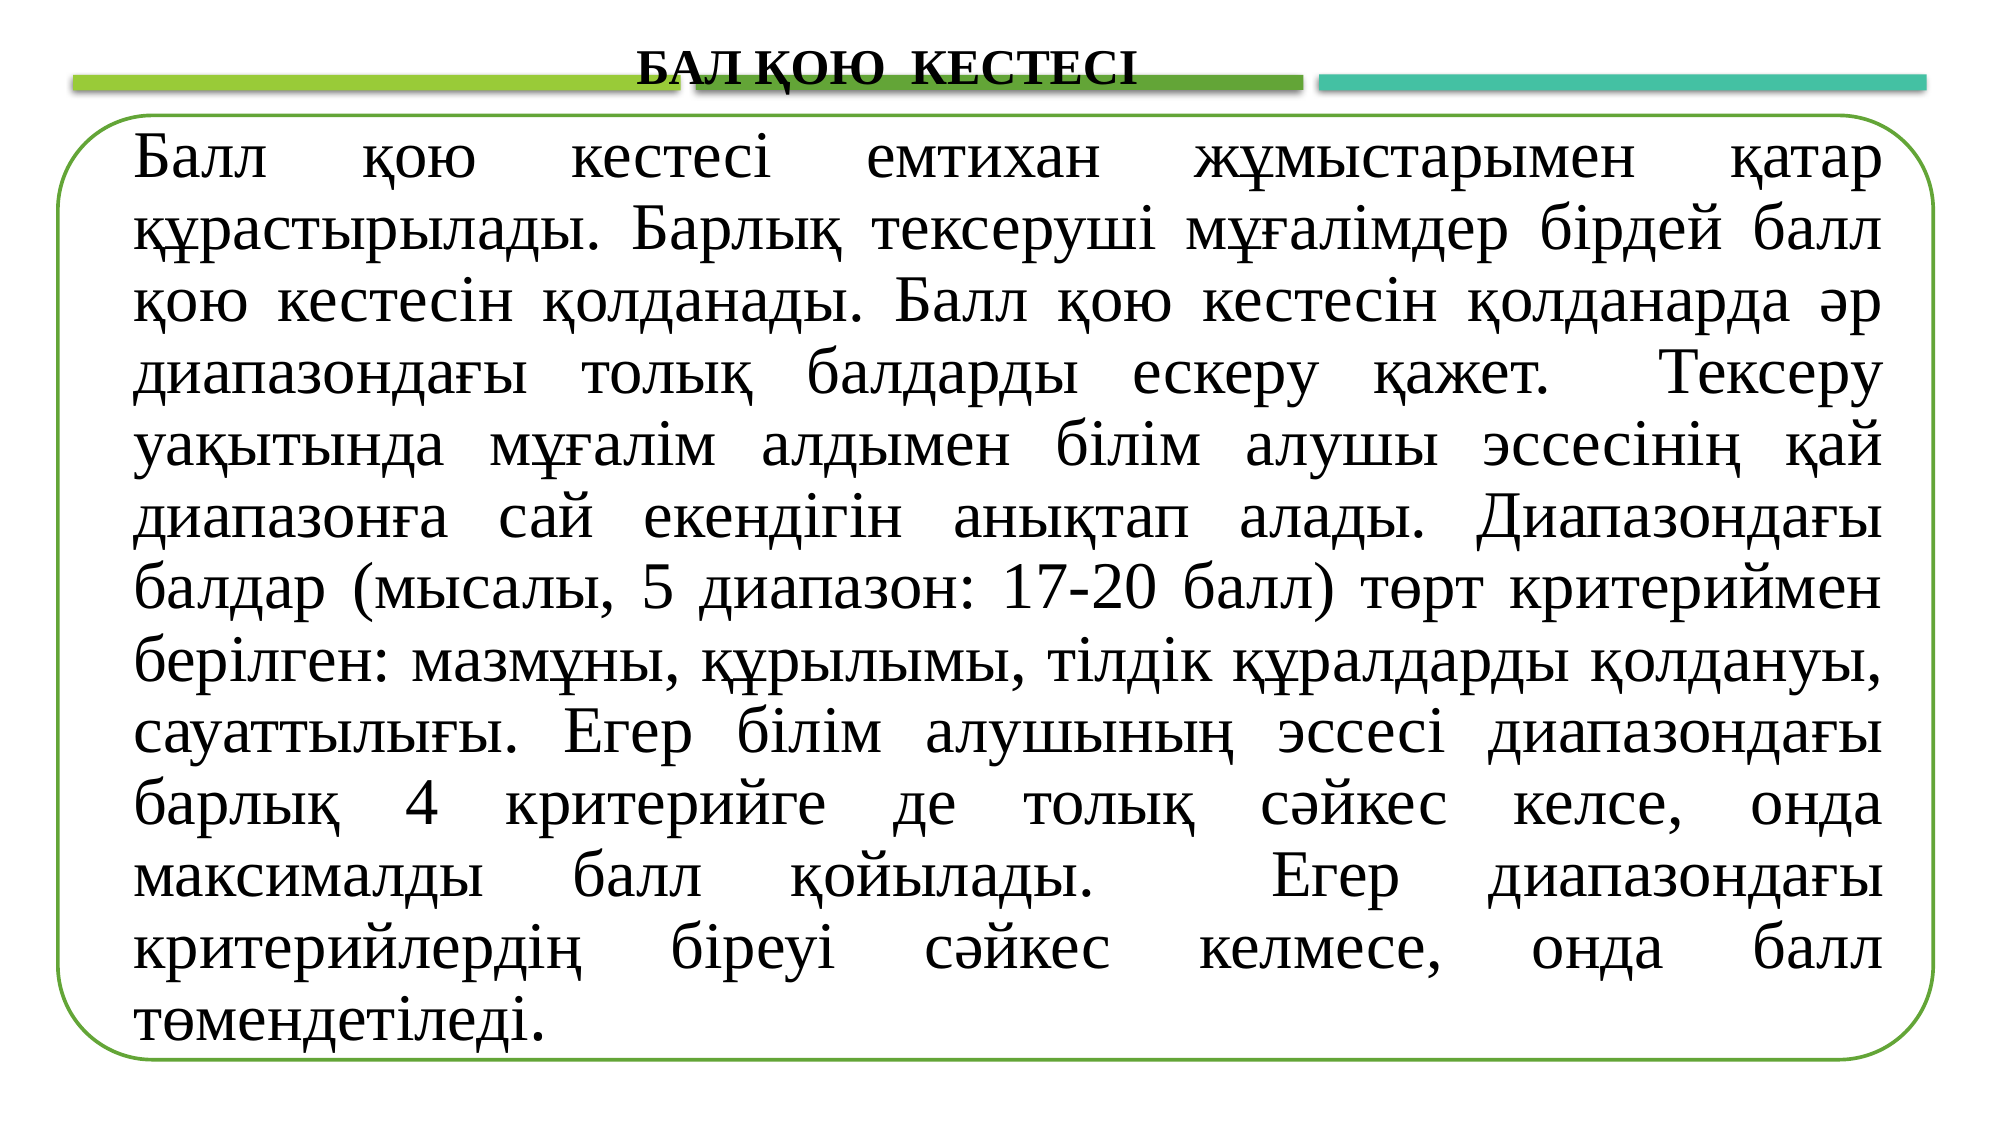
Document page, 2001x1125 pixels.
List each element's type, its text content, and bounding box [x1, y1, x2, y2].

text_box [56, 114, 1935, 1061]
text_box БАЛ ҚОЮ КЕСТЕСІ [475, 26, 1300, 102]
